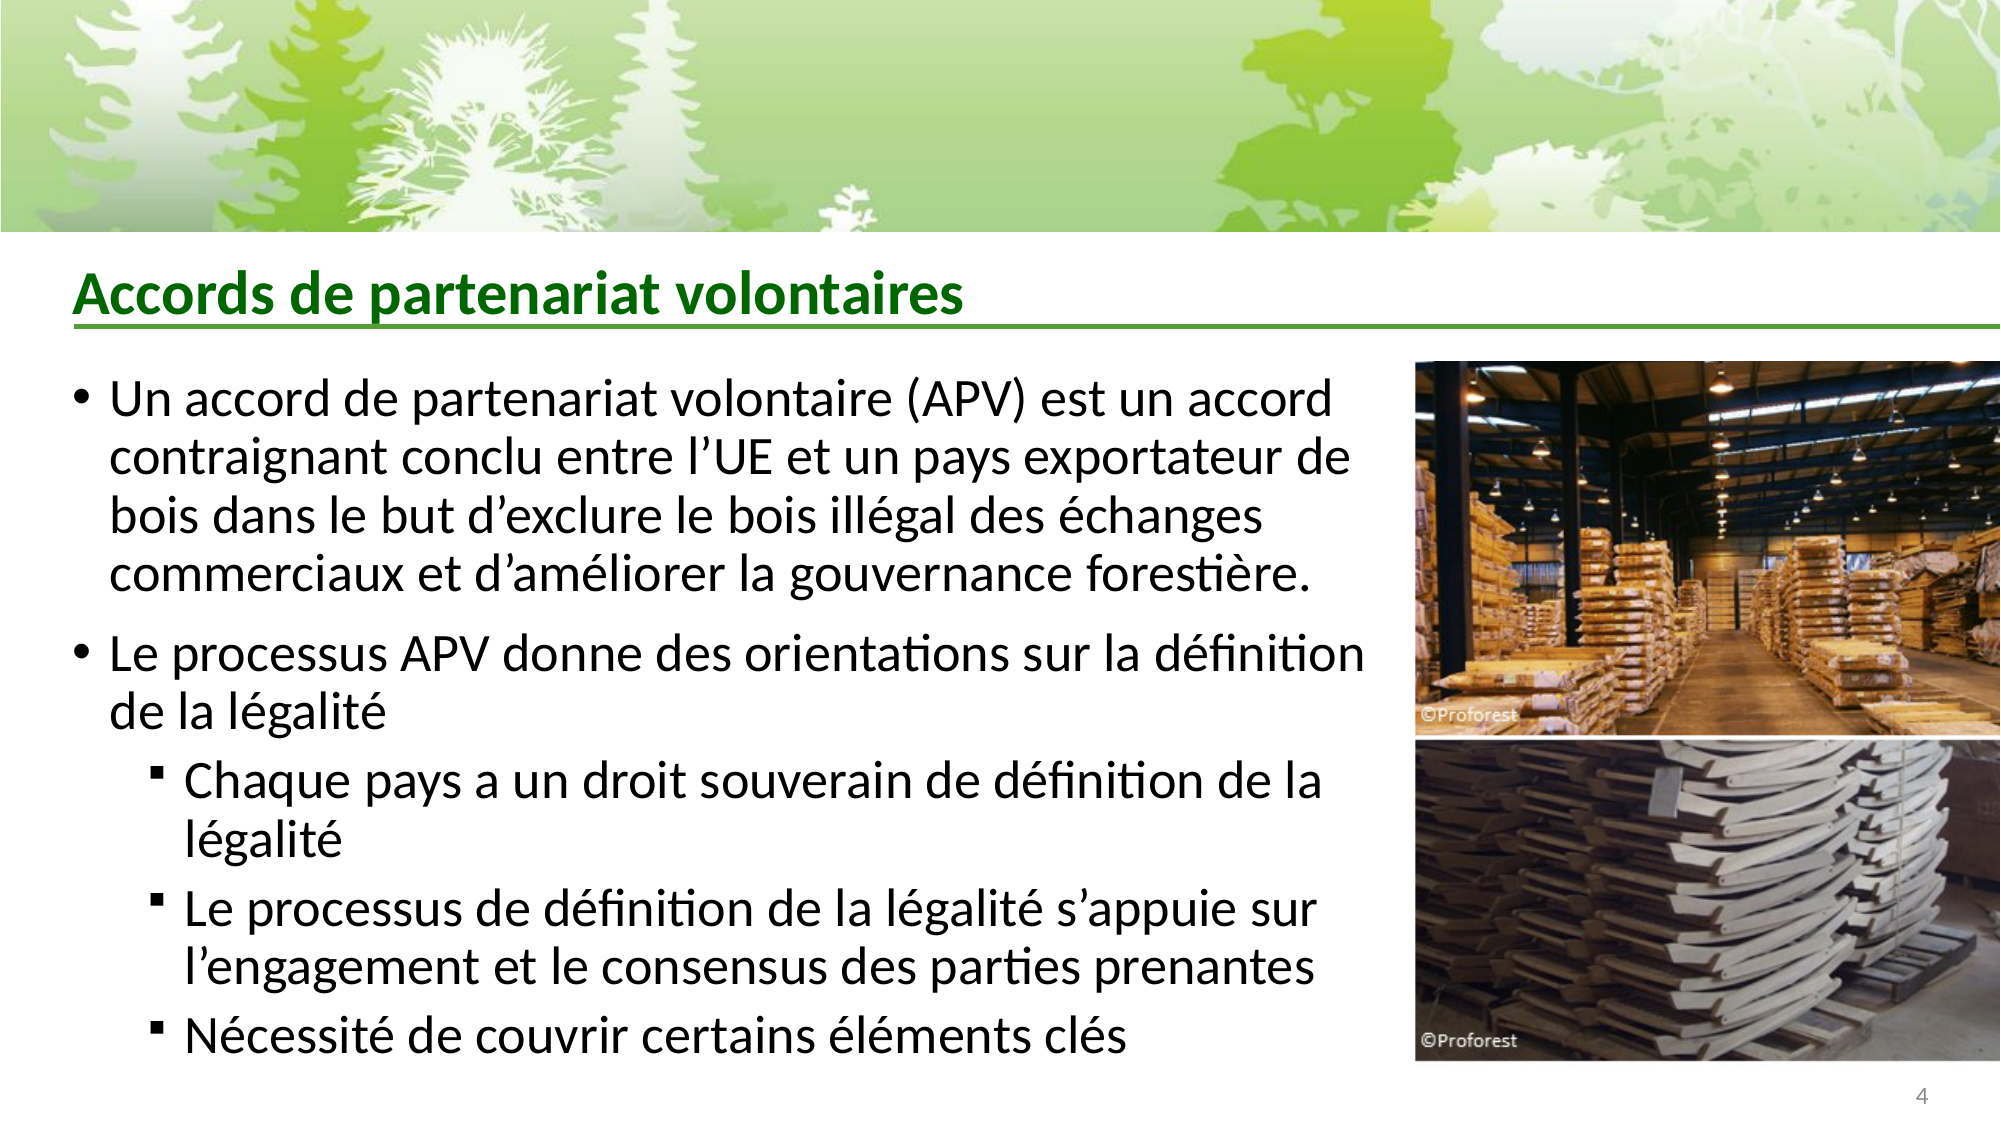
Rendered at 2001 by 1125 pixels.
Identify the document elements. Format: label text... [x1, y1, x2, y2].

slide_number 4 [1493, 1066, 1944, 1125]
text_box Accords de partenariat volontaires [57, 195, 1408, 384]
picture [1413, 361, 2000, 1066]
picture [0, 0, 2000, 232]
list Un accord de partenariat volontaire (APV) est un accord contraignant conclu entre l’UE et un pays exportateur de bois dans le but d’exclure le bois illégal des échanges commerciaux et d’améliorer la gouvernance forestière. Le processus APV donne des orientations sur la définition de la légalité Chaque pays a un droit souverain de définition de la légalité Le processus de définition de la légalité s’appuie sur l’engagement et le consensus des parties prenantes Nécessité de couvrir certains éléments clés [57, 384, 1408, 1105]
